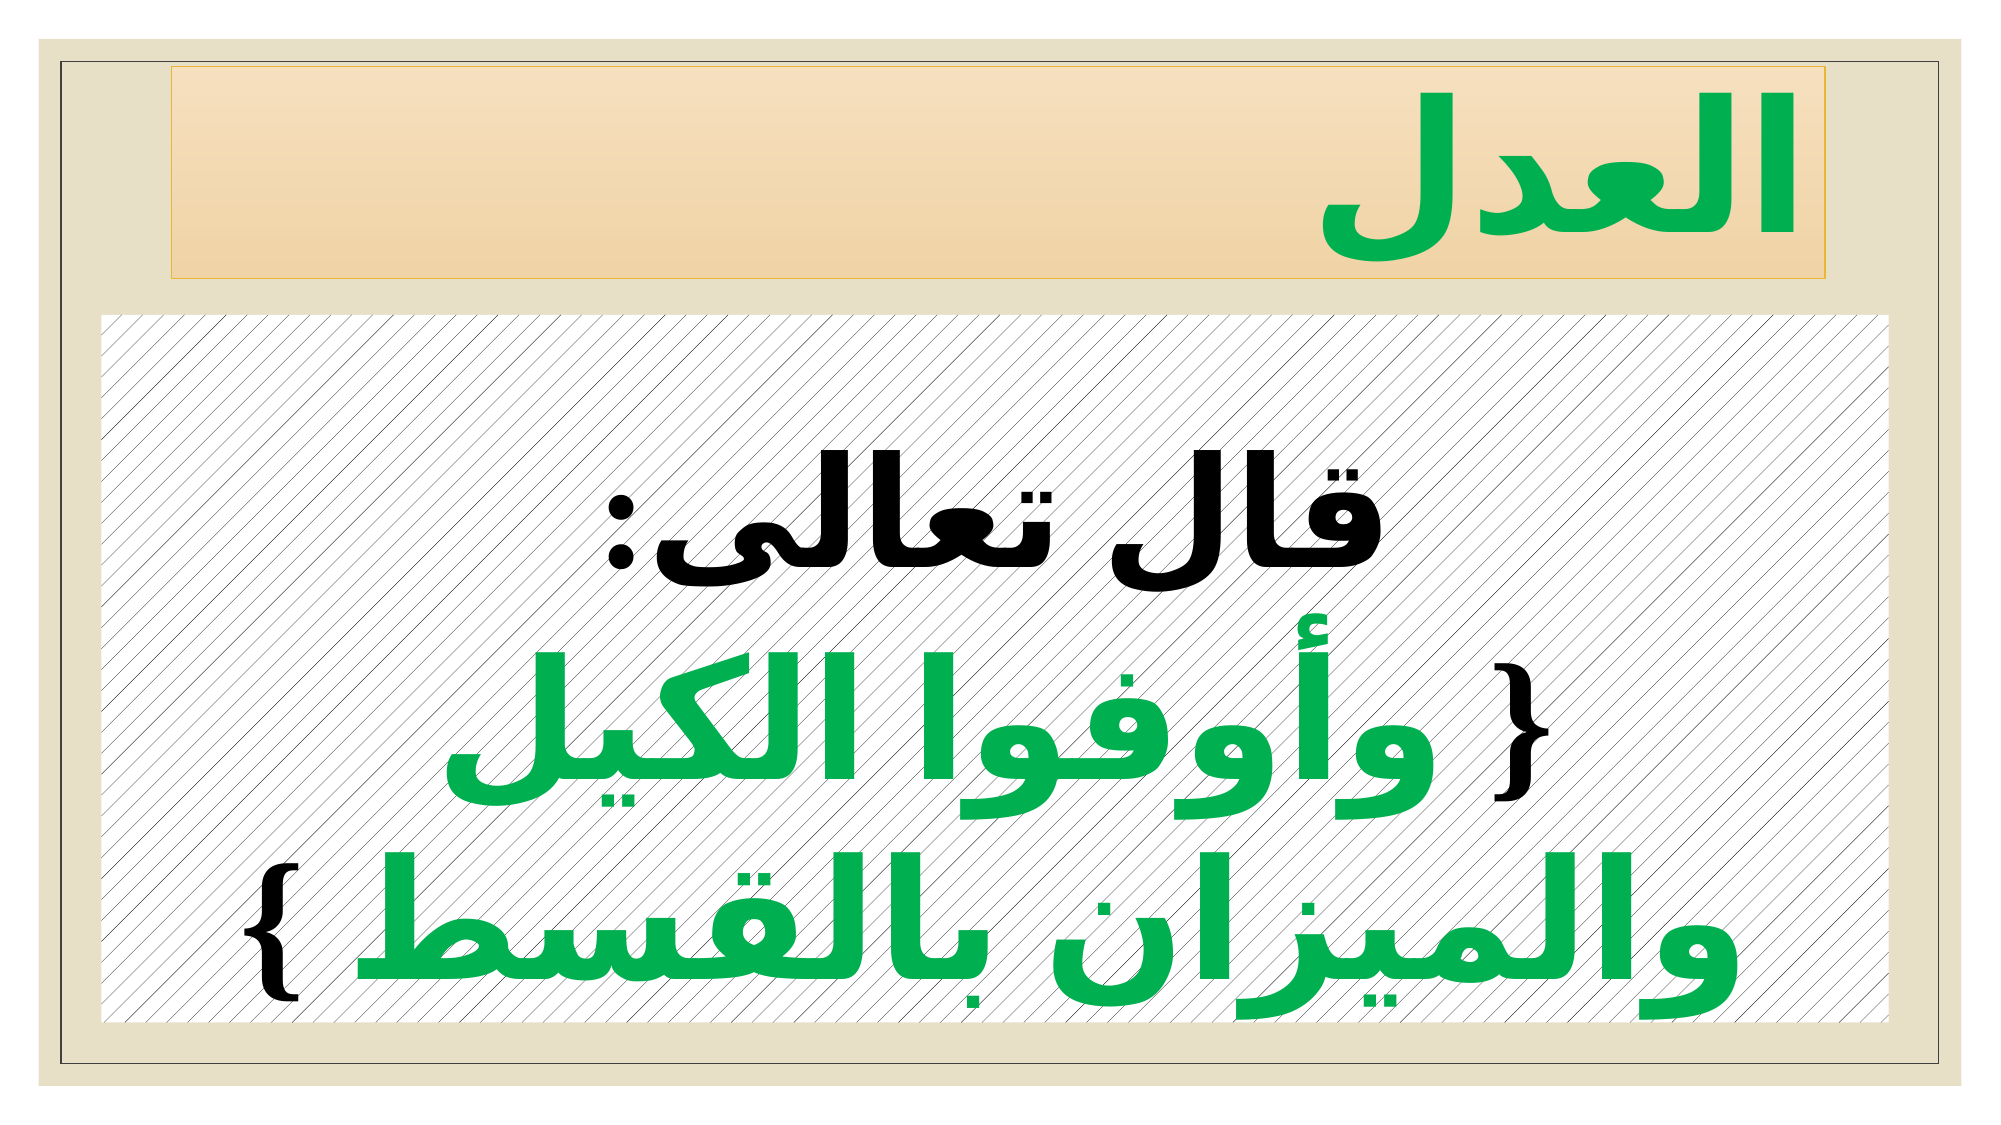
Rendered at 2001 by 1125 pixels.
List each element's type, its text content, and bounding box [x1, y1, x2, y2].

title العدل [171, 66, 1826, 279]
list قال تعالى: { وأوفوا الكيل والميزان بالقسط } [101, 314, 1889, 1023]
